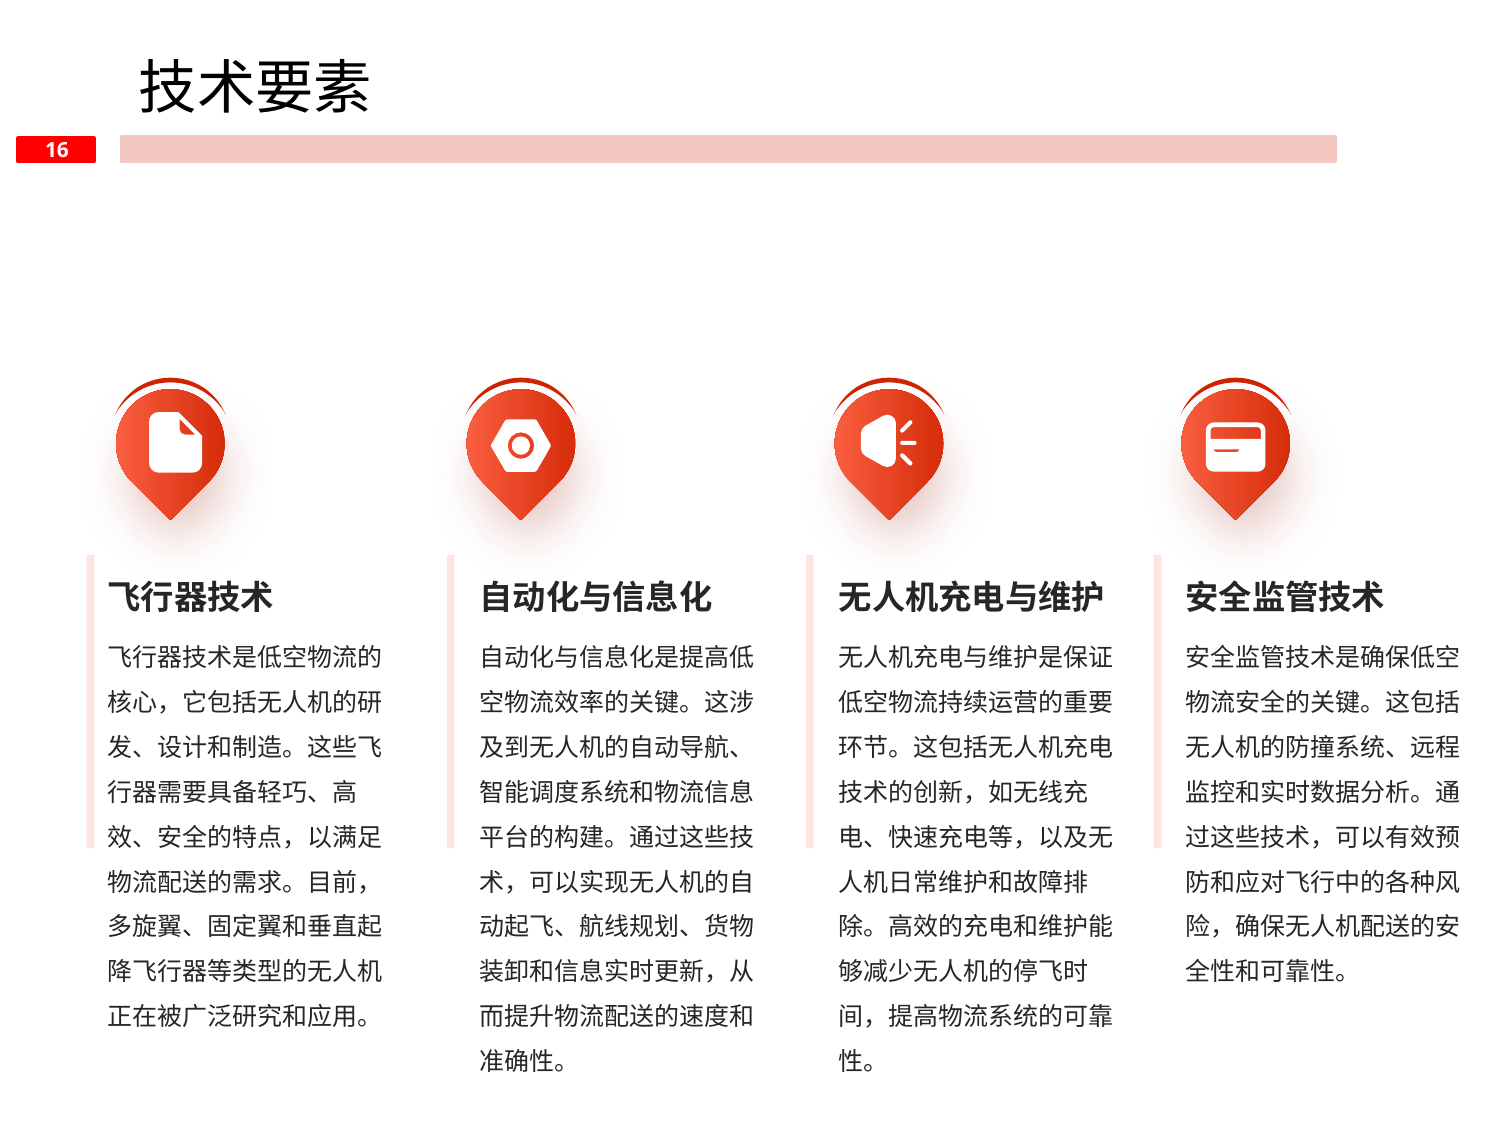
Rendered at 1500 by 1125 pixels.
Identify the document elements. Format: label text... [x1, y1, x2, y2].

text_box [900, 440, 917, 445]
text_box 安全监管技术 [1185, 562, 1499, 616]
text_box [116, 389, 225, 521]
text_box [1180, 377, 1292, 416]
text_box [834, 389, 944, 521]
text_box 技术要素 [124, 42, 387, 128]
text_box [833, 377, 945, 416]
text_box [446, 554, 455, 849]
text_box [806, 554, 814, 849]
text_box [900, 420, 913, 433]
text_box [1153, 554, 1162, 849]
text_box [900, 453, 913, 466]
text_box [17, 129, 97, 189]
text_box 安全监管技术是确保低空物流安全的关键。这包括无人机的防撞系统、远程监控和实时数据分析。通过这些技术，可以有效预防和应对飞行中的各种风险，确保无人机配送的安全性和可靠性。 [1185, 626, 1473, 848]
text_box 飞行器技术是低空物流的核心，它包括无人机的研发、设计和制造。这些飞行器需要具备轻巧、高效、安全的特点，以满足物流配送的需求。目前，多旋翼、固定翼和垂直起降飞行器等类型的无人机正在被广泛研究和应用。 [107, 626, 397, 848]
text_box [86, 554, 95, 849]
text_box 无人机充电与维护是保证低空物流持续运营的重要环节。这包括无人机充电技术的创新，如无线充电、快速充电等，以及无人机日常维护和故障排除。高效的充电和维护能够减少无人机的停飞时间，提高物流系统的可靠性。 [838, 626, 1127, 848]
text_box 自动化与信息化是提高低空物流效率的关键。这涉及到无人机的自动导航、智能调度系统和物流信息平台的构建。通过这些技术，可以实现无人机的自动起飞、航线规划、货物装卸和信息实时更新，从而提升物流配送的速度和准确性。 [479, 626, 770, 848]
text_box 飞行器技术 [107, 562, 421, 616]
text_box [1181, 389, 1290, 521]
text_box 无人机充电与维护 [838, 562, 1152, 616]
text_box [1205, 422, 1266, 472]
text_box 自动化与信息化 [479, 562, 792, 616]
text_box [466, 389, 576, 521]
text_box [115, 377, 226, 416]
text_box [465, 377, 577, 416]
text_box [149, 412, 203, 473]
text_box [491, 419, 551, 472]
text_box [860, 414, 896, 468]
